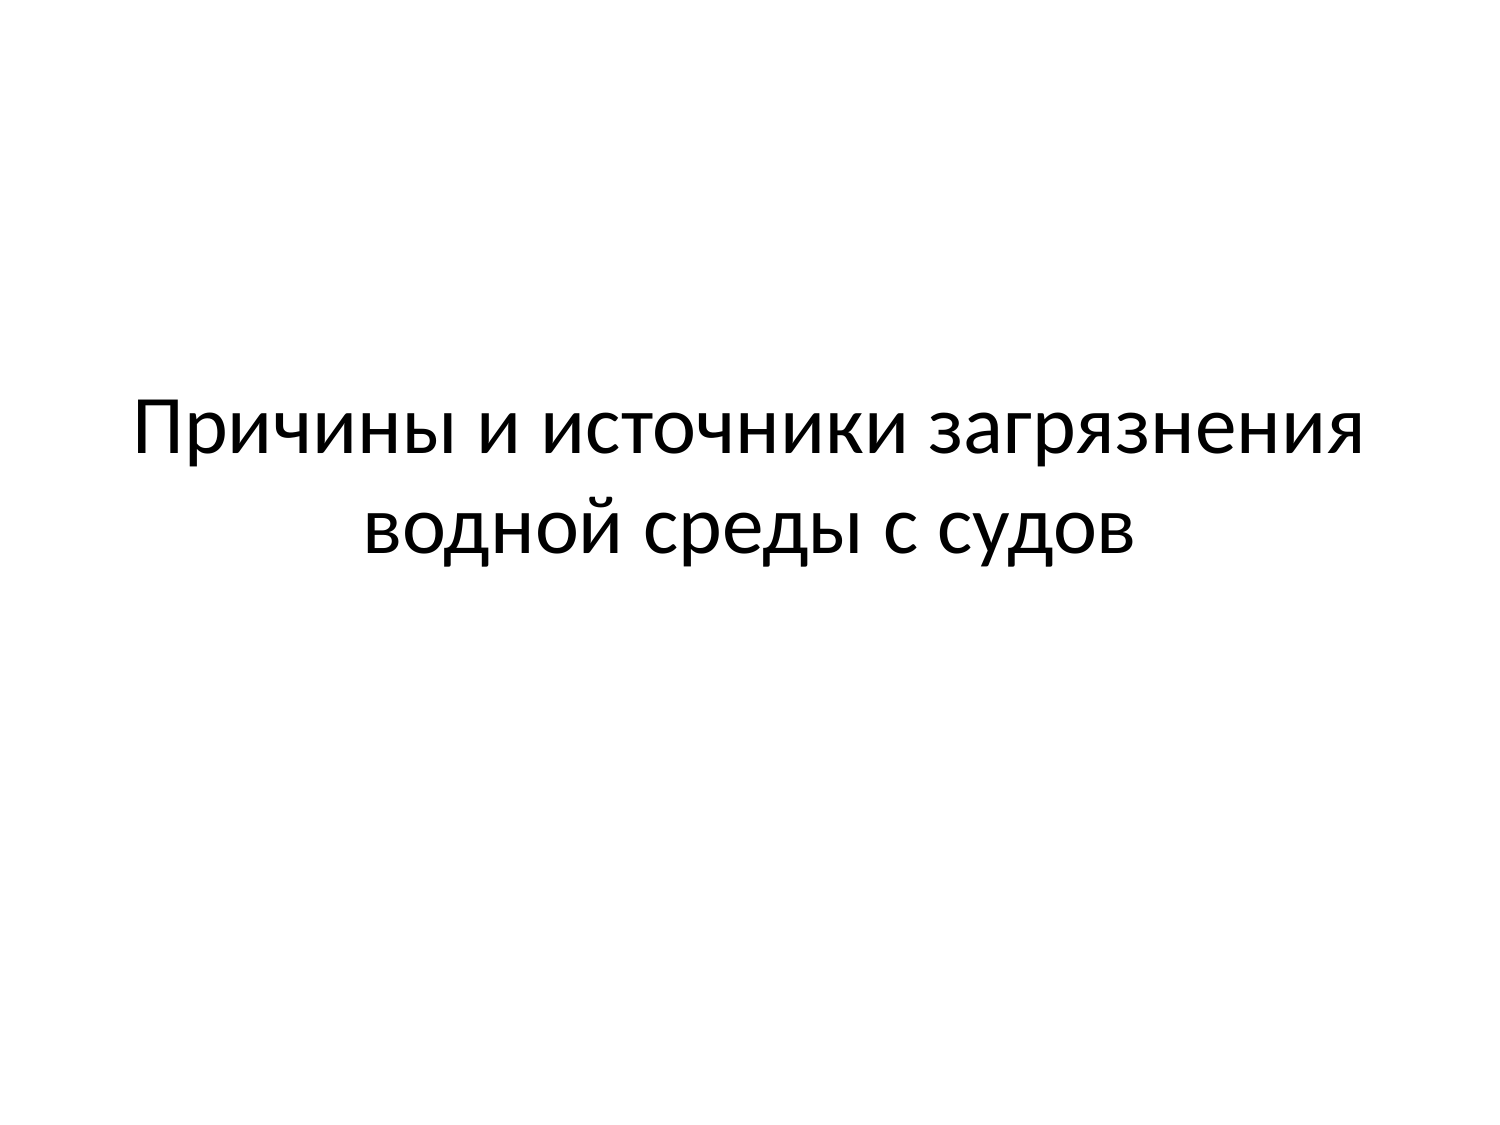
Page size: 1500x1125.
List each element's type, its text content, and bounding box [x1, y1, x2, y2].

title Причины и источники загрязнения водной среды с судов [112, 349, 1388, 591]
